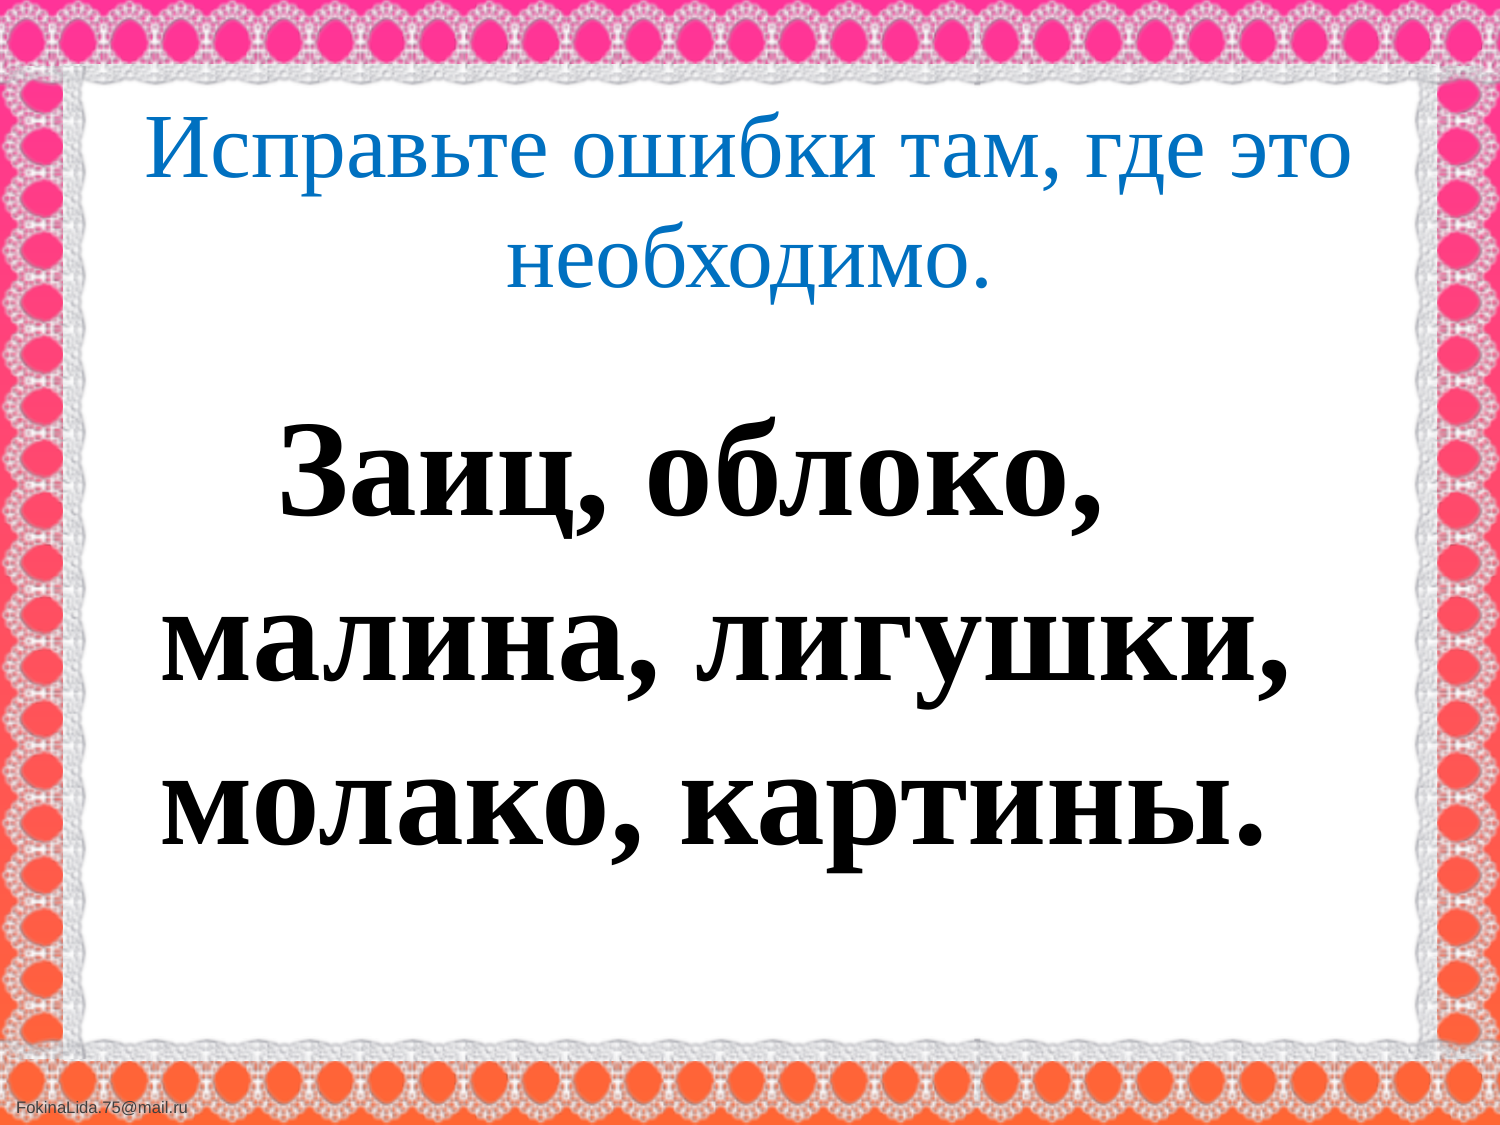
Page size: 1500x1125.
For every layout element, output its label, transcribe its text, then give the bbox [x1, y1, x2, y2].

title Исправьте ошибки там, где это необходимо. [75, 78, 1425, 233]
picture [0, 0, 1500, 1125]
list Заиц, облоко, малина, лигушки, молако, картины. [88, 262, 1459, 1005]
